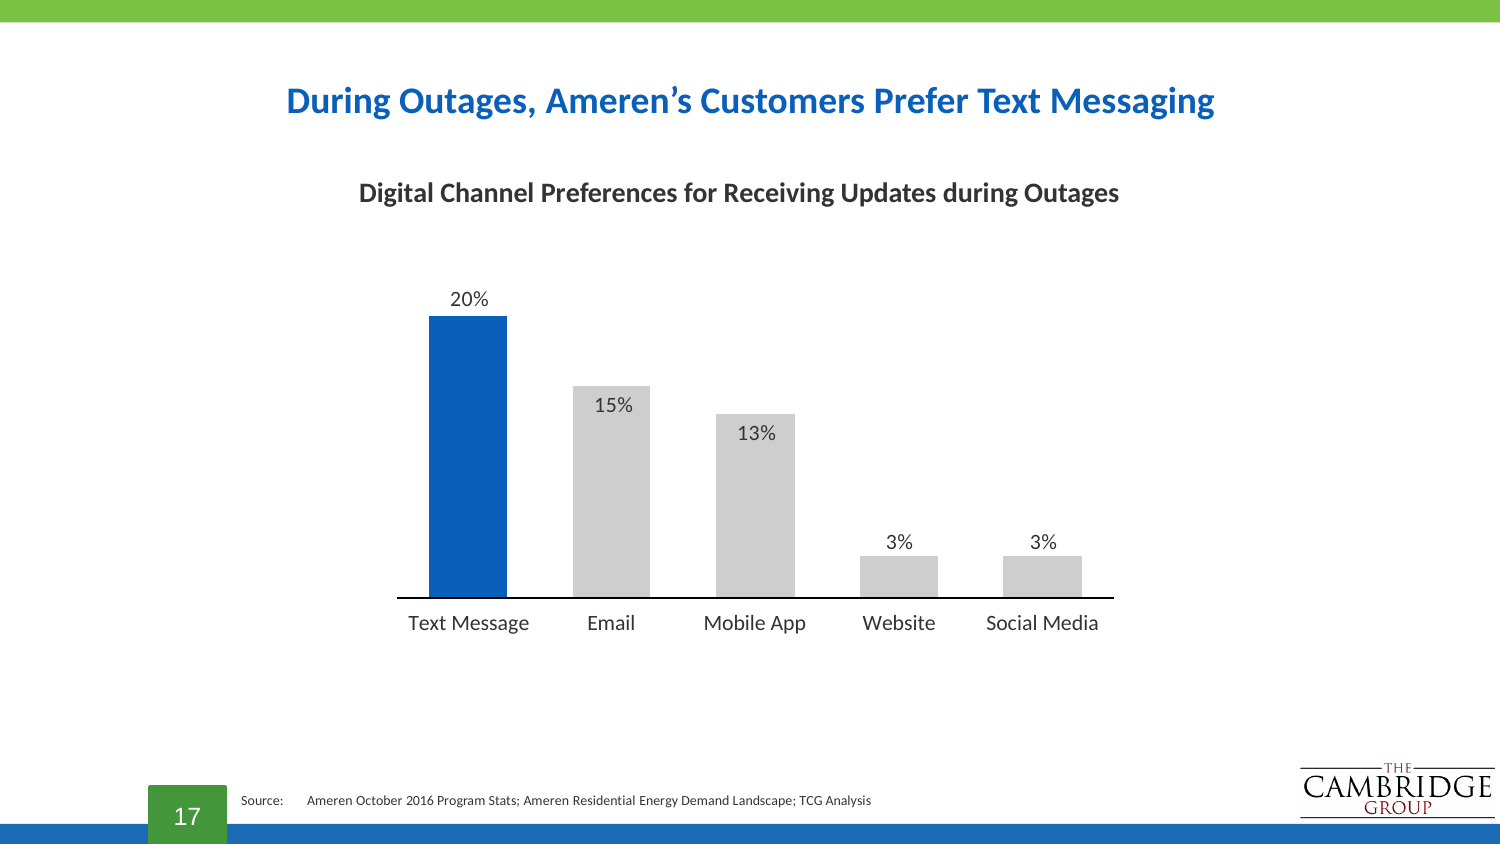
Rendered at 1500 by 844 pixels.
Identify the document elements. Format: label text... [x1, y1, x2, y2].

text_box Social Media [984, 608, 1101, 635]
text_box 20% [448, 284, 492, 311]
text_box Email [585, 608, 638, 635]
text_box Mobile App [701, 608, 809, 635]
text_box [1002, 556, 1082, 597]
text_box Digital Channel Preferences for Receiving Updates during Outages [357, 174, 1128, 209]
text_box [428, 315, 508, 597]
text_box Source: [239, 791, 286, 809]
slide_number 17 [150, 787, 225, 844]
text_box 3% [1028, 528, 1060, 555]
text_box Ameren Text Messages 15% 13% [592, 326, 1096, 445]
picture [1299, 762, 1496, 819]
text_box Ameren October 2016 Program Stats; Ameren Residential Energy Demand Landscape; TCG Analysis [305, 791, 874, 809]
text_box [859, 556, 938, 597]
text_box Website [861, 608, 937, 635]
text_box [715, 445, 795, 597]
text_box 3% [884, 528, 916, 555]
text_box [572, 386, 651, 597]
text_box Text Message [406, 608, 530, 635]
title During Outages, Ameren’s Customers Prefer Text Messaging [75, 0, 1425, 170]
